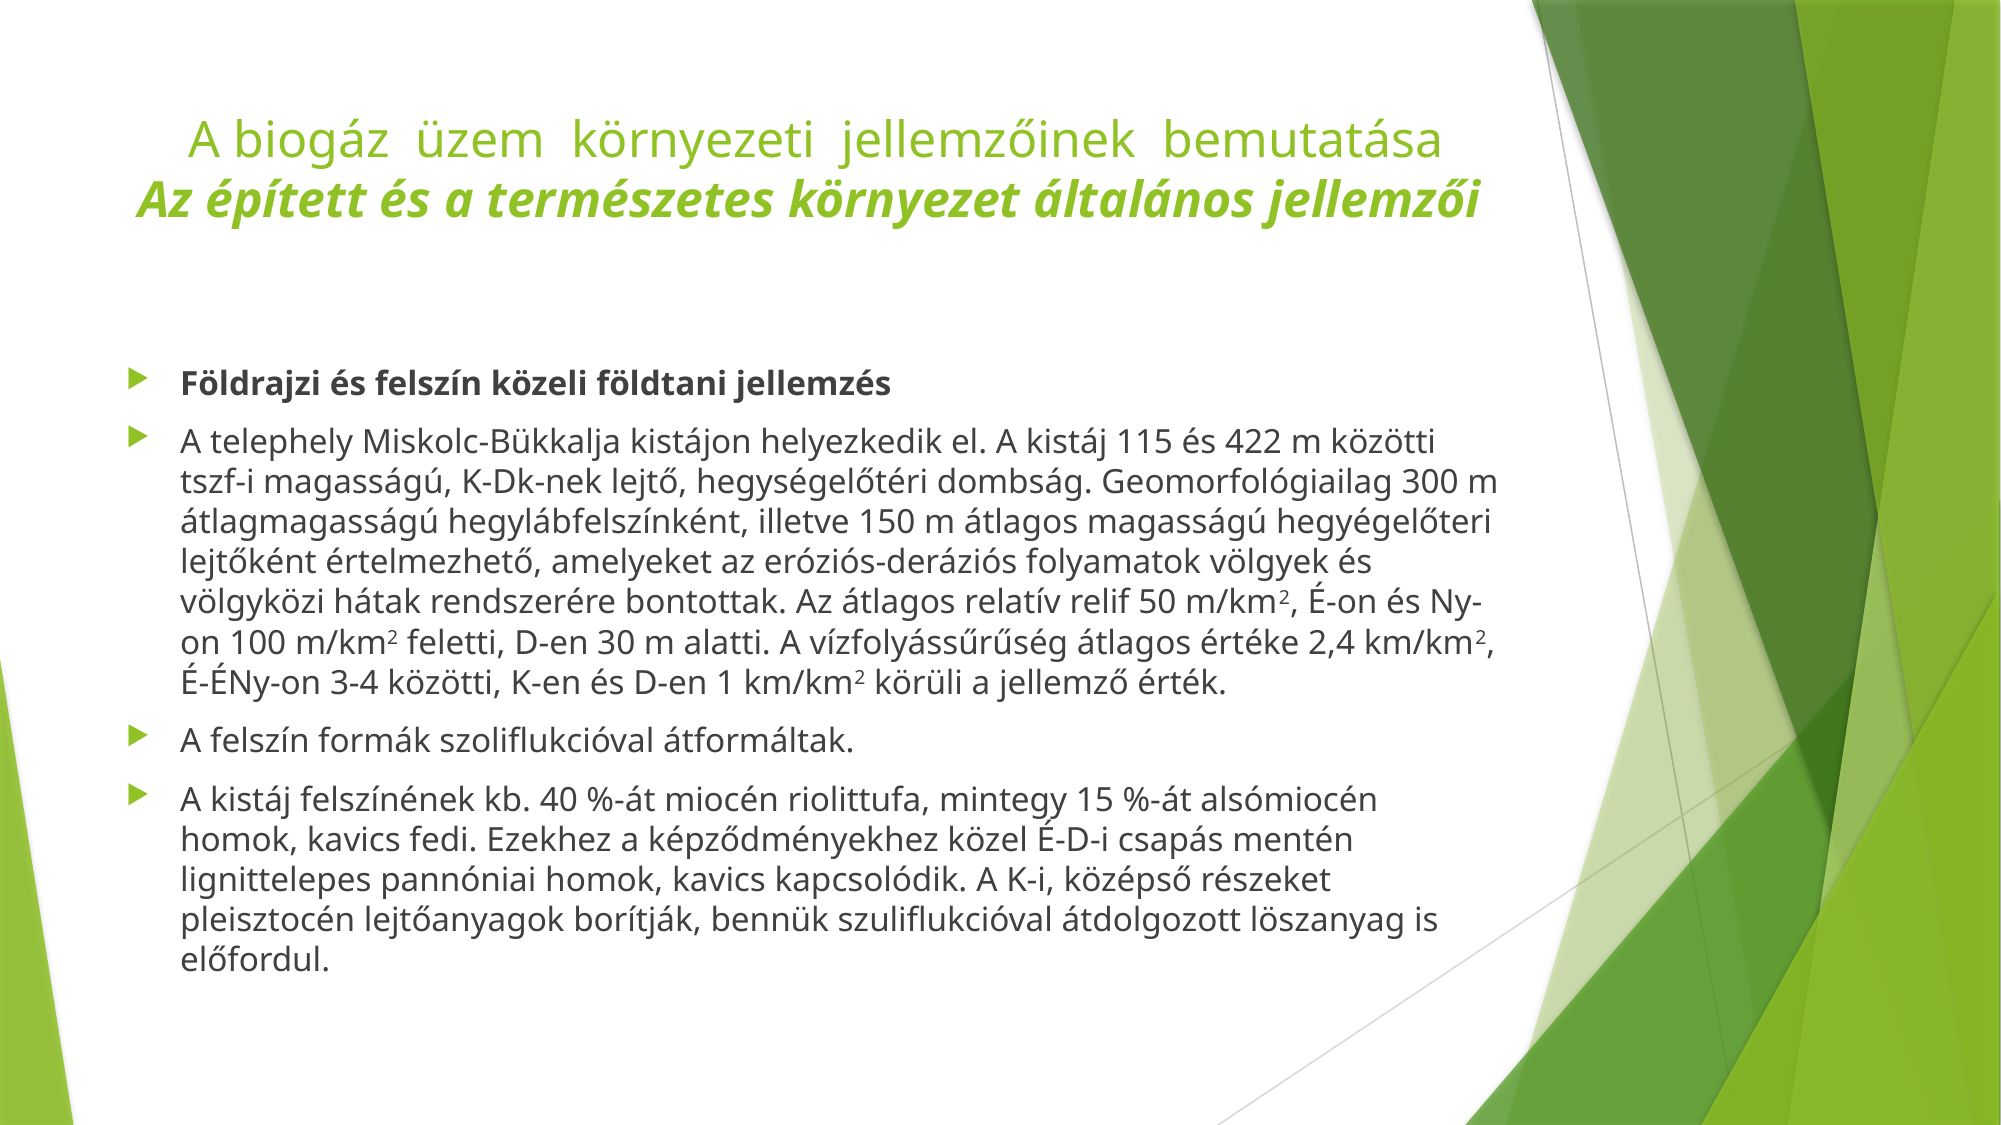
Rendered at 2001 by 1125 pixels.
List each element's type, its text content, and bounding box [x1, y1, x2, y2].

title A biogáz üzem környezeti jellemzőinek bemutatása Az épített és a természetes környezet általános jellemzői [111, 99, 1522, 317]
list Földrajzi és felszín közeli földtani jellemzés A telephely Miskolc-Bükkalja kistájon helyezkedik el. A kistáj 115 és 422 m közötti tszf-i magasságú, K-Dk-nek lejtő, hegységelőtéri dombság. Geomorfológiailag 300 m átlagmagasságú hegylábfelszínként, illetve 150 m átlagos magasságú hegyégelőteri lejtőként értelmezhető, amelyeket az eróziós-deráziós folyamatok völgyek és völgyközi hátak rendszerére bontottak. Az átlagos relatív relif 50 m/km2, É-on és Ny-on 100 m/km2 feletti, D-en 30 m alatti. A vízfolyássűrűség átlagos értéke 2,4 km/km2, É-ÉNy-on 3-4 közötti, K-en és D-en 1 km/km2 körüli a jellemző érték. A felszín formák szoliflukcióval átformáltak. A kistáj felszínének kb. 40 %-át miocén riolittufa, mintegy 15 %-át alsómiocén homok, kavics fedi. Ezekhez a képződményekhez közel É-D-i csapás mentén lignittelepes pannóniai homok, kavics kapcsolódik. A K-i, középső részeket pleisztocén lejtőanyagok borítják, bennük szuliflukcióval átdolgozott löszanyag is előfordul. [111, 354, 1522, 992]
